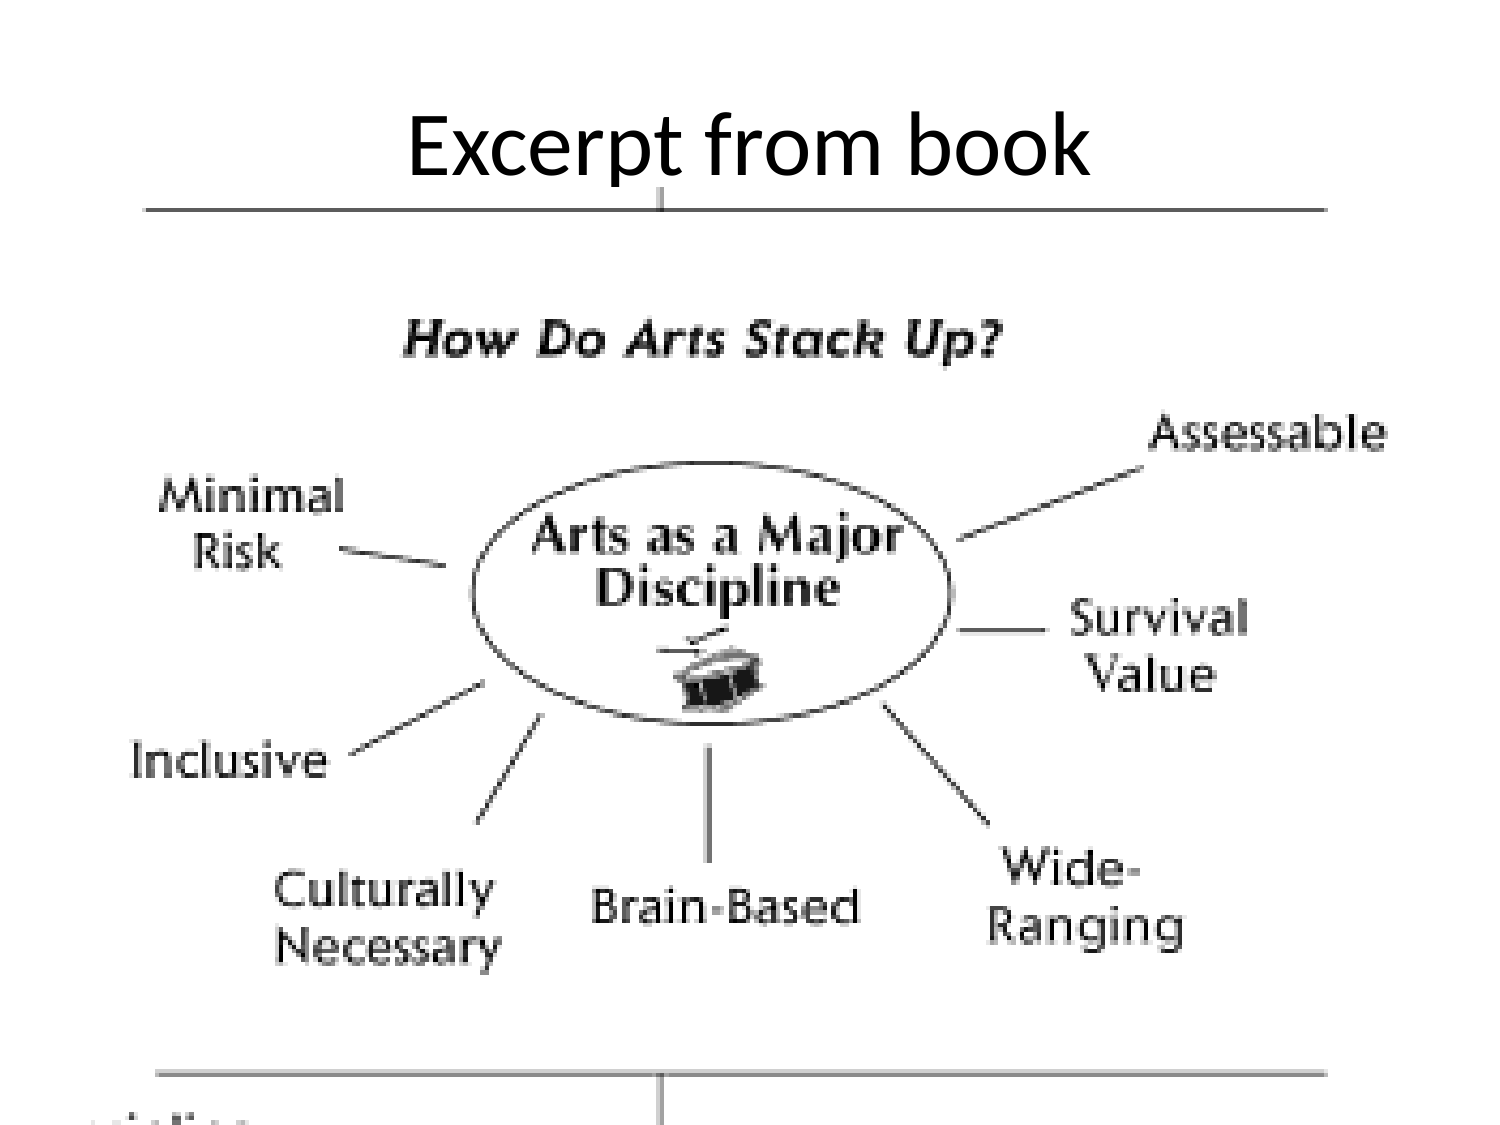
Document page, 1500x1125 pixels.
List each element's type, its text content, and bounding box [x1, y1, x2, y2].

title Excerpt from book [75, 45, 1425, 233]
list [87, 187, 1428, 1125]
